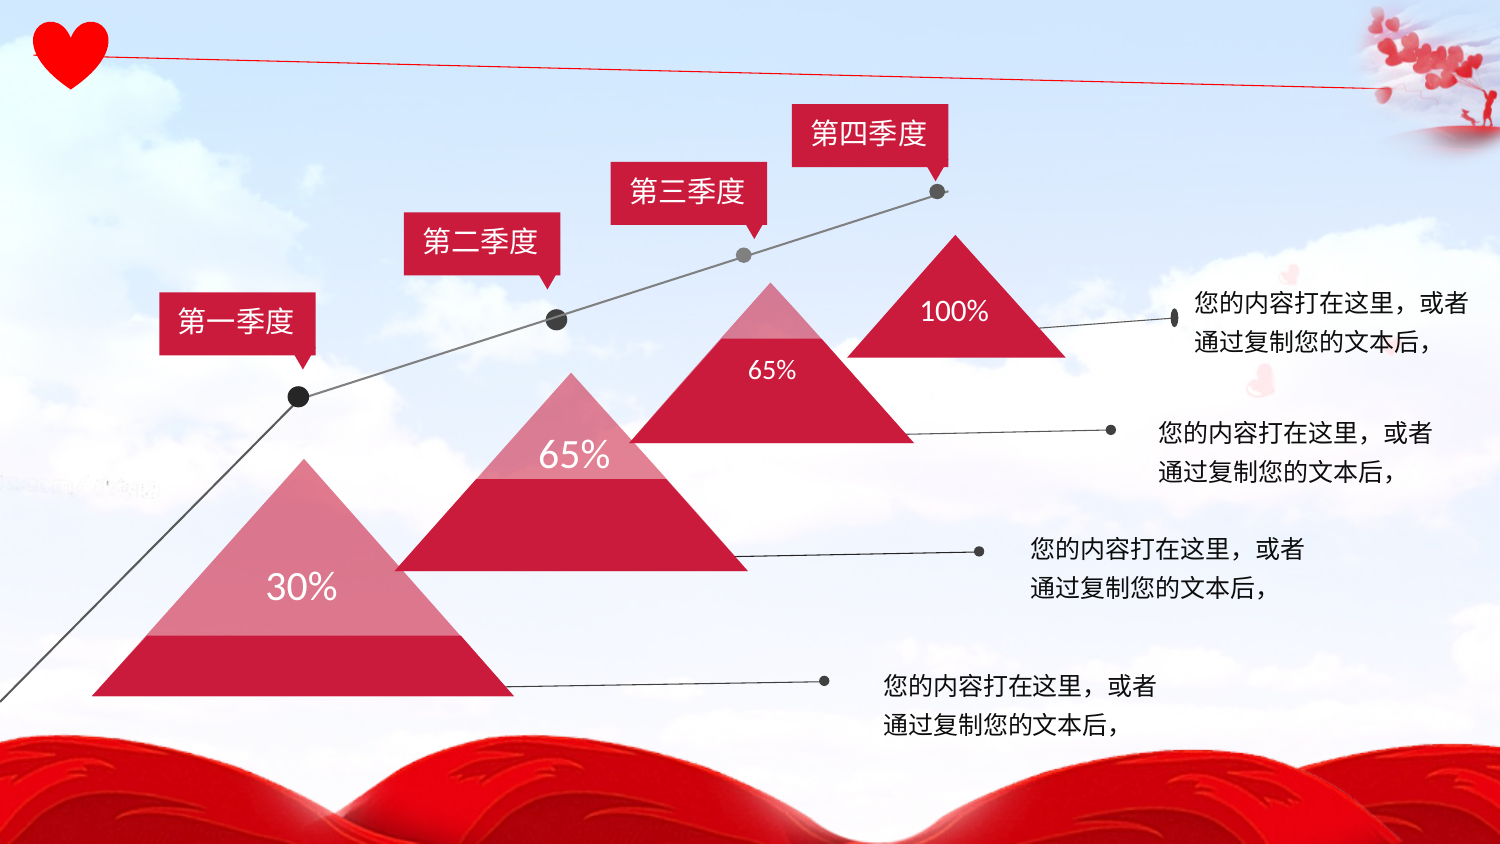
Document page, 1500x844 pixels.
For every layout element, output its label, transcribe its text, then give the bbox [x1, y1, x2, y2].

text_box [949, 546, 985, 558]
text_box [91, 458, 514, 697]
picture [0, 471, 1500, 844]
text_box 您的内容打在这里，或者通过复制您的文本后， [1015, 517, 1338, 610]
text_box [394, 372, 748, 572]
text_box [629, 282, 915, 444]
picture [1334, 0, 1500, 171]
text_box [0, 183, 949, 702]
text_box 您的内容打在这里，或者通过复制您的文本后， [1143, 400, 1466, 494]
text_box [1066, 308, 1179, 331]
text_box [403, 212, 561, 290]
text_box 您的内容打在这里，或者通过复制您的文本后， [868, 653, 1191, 747]
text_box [159, 292, 316, 370]
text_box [610, 161, 768, 240]
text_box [949, 234, 1066, 358]
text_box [949, 424, 1116, 436]
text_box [791, 104, 949, 182]
text_box 您的内容打在这里，或者通过复制您的文本后， [1179, 271, 1500, 365]
